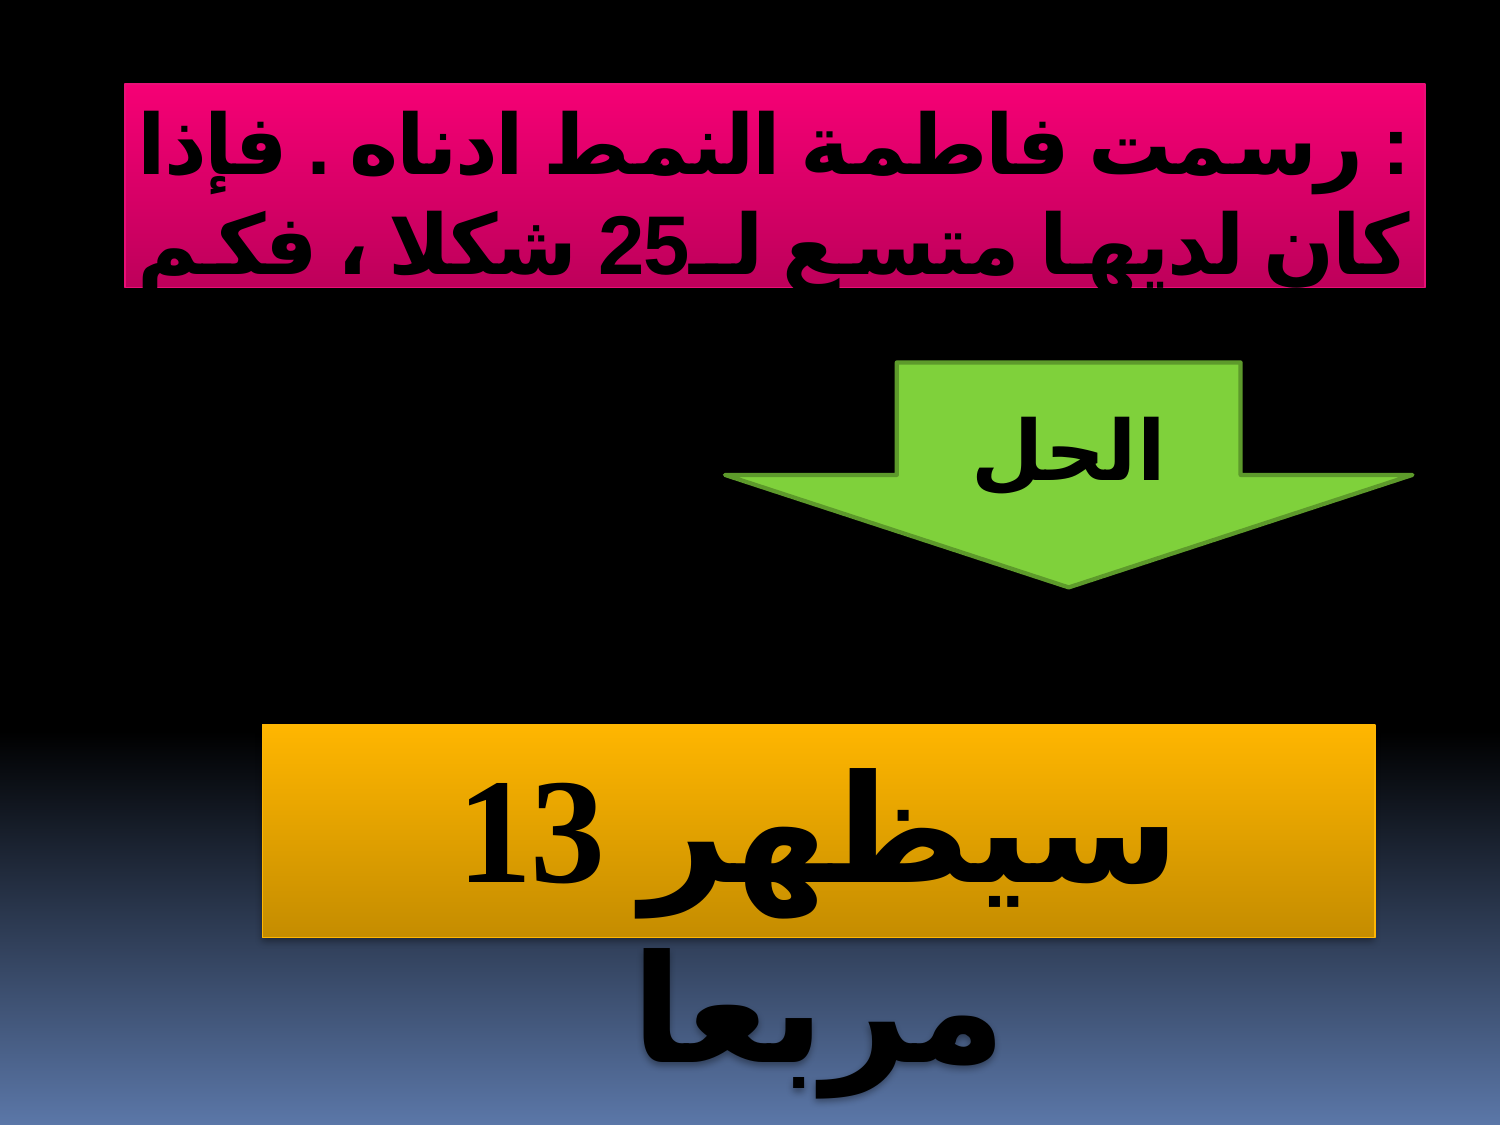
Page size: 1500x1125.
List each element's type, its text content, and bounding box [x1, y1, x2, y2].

text_box الحل [722, 360, 1415, 590]
text_box : رسمت فاطمة النمط ادناه . فإذا كان لديها متسع لـ25 شكلا ، فكم مربعا سيظهر فى الرسم كله ؟ [124, 83, 1426, 288]
text_box سيظهر 13 مربعا [262, 724, 1376, 938]
